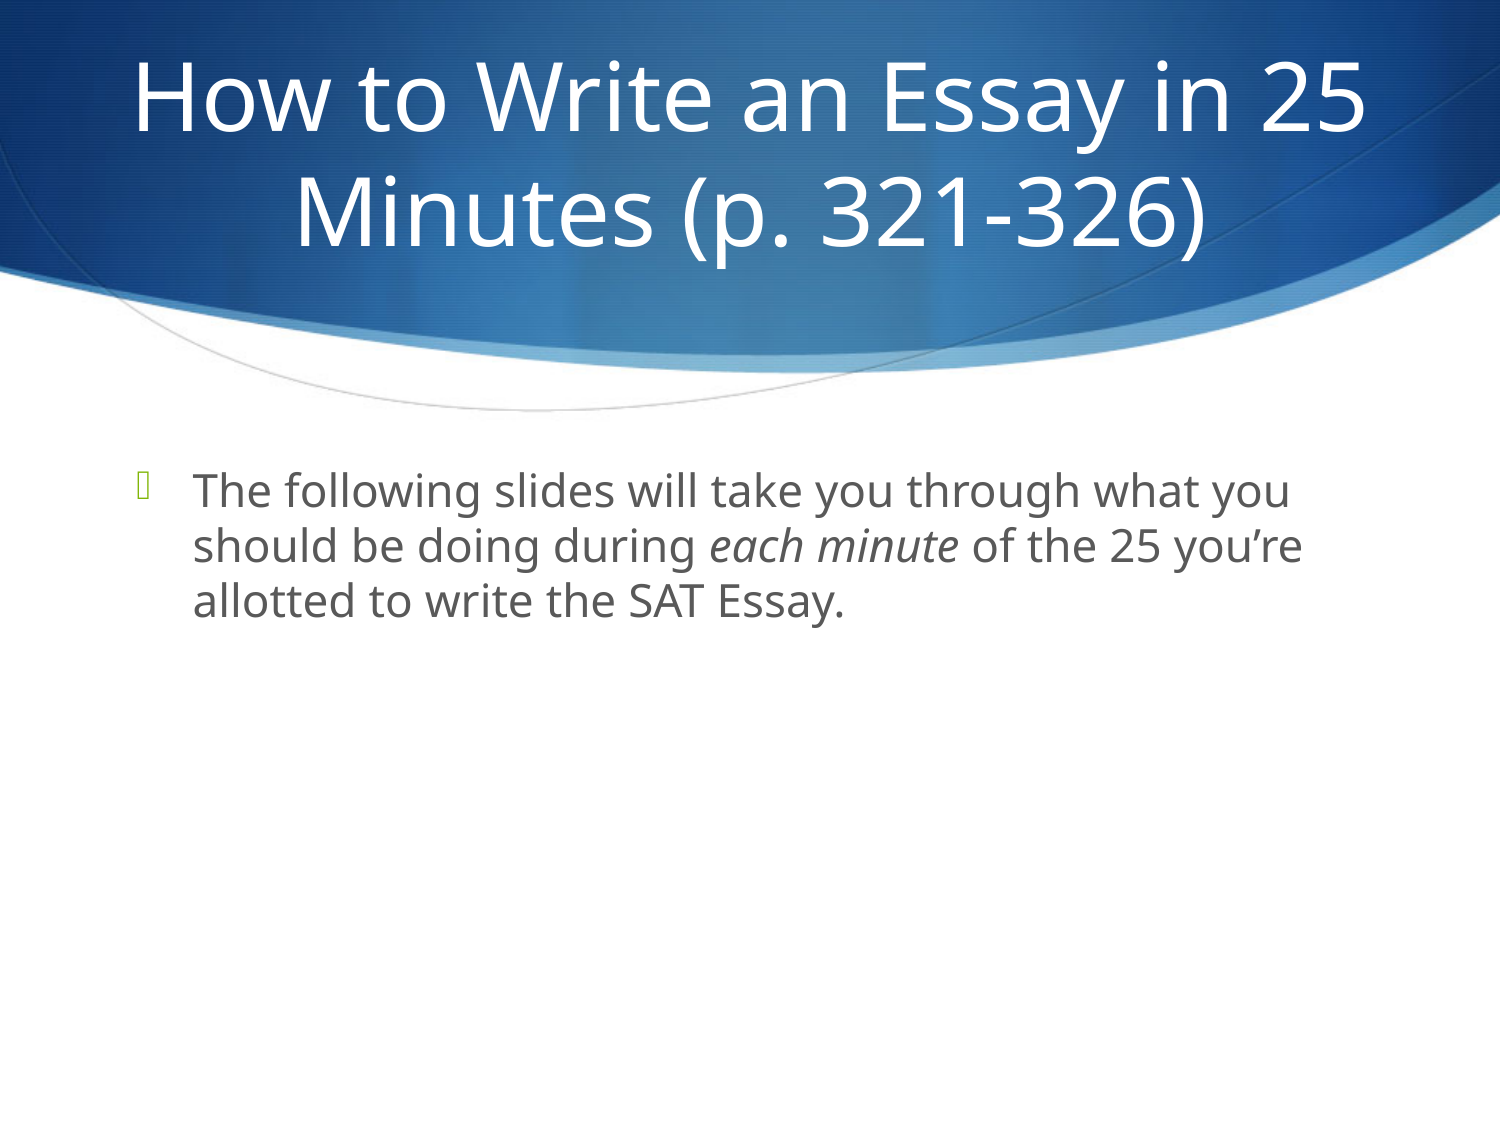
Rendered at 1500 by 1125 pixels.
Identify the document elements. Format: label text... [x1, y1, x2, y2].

list The following slides will take you through what you should be doing during each minute of the 25 you’re allotted to write the SAT Essay. [121, 454, 1379, 991]
title How to Write an Essay in 25 Minutes (p. 321-326) [74, 56, 1426, 245]
picture [0, 0, 1500, 1125]
